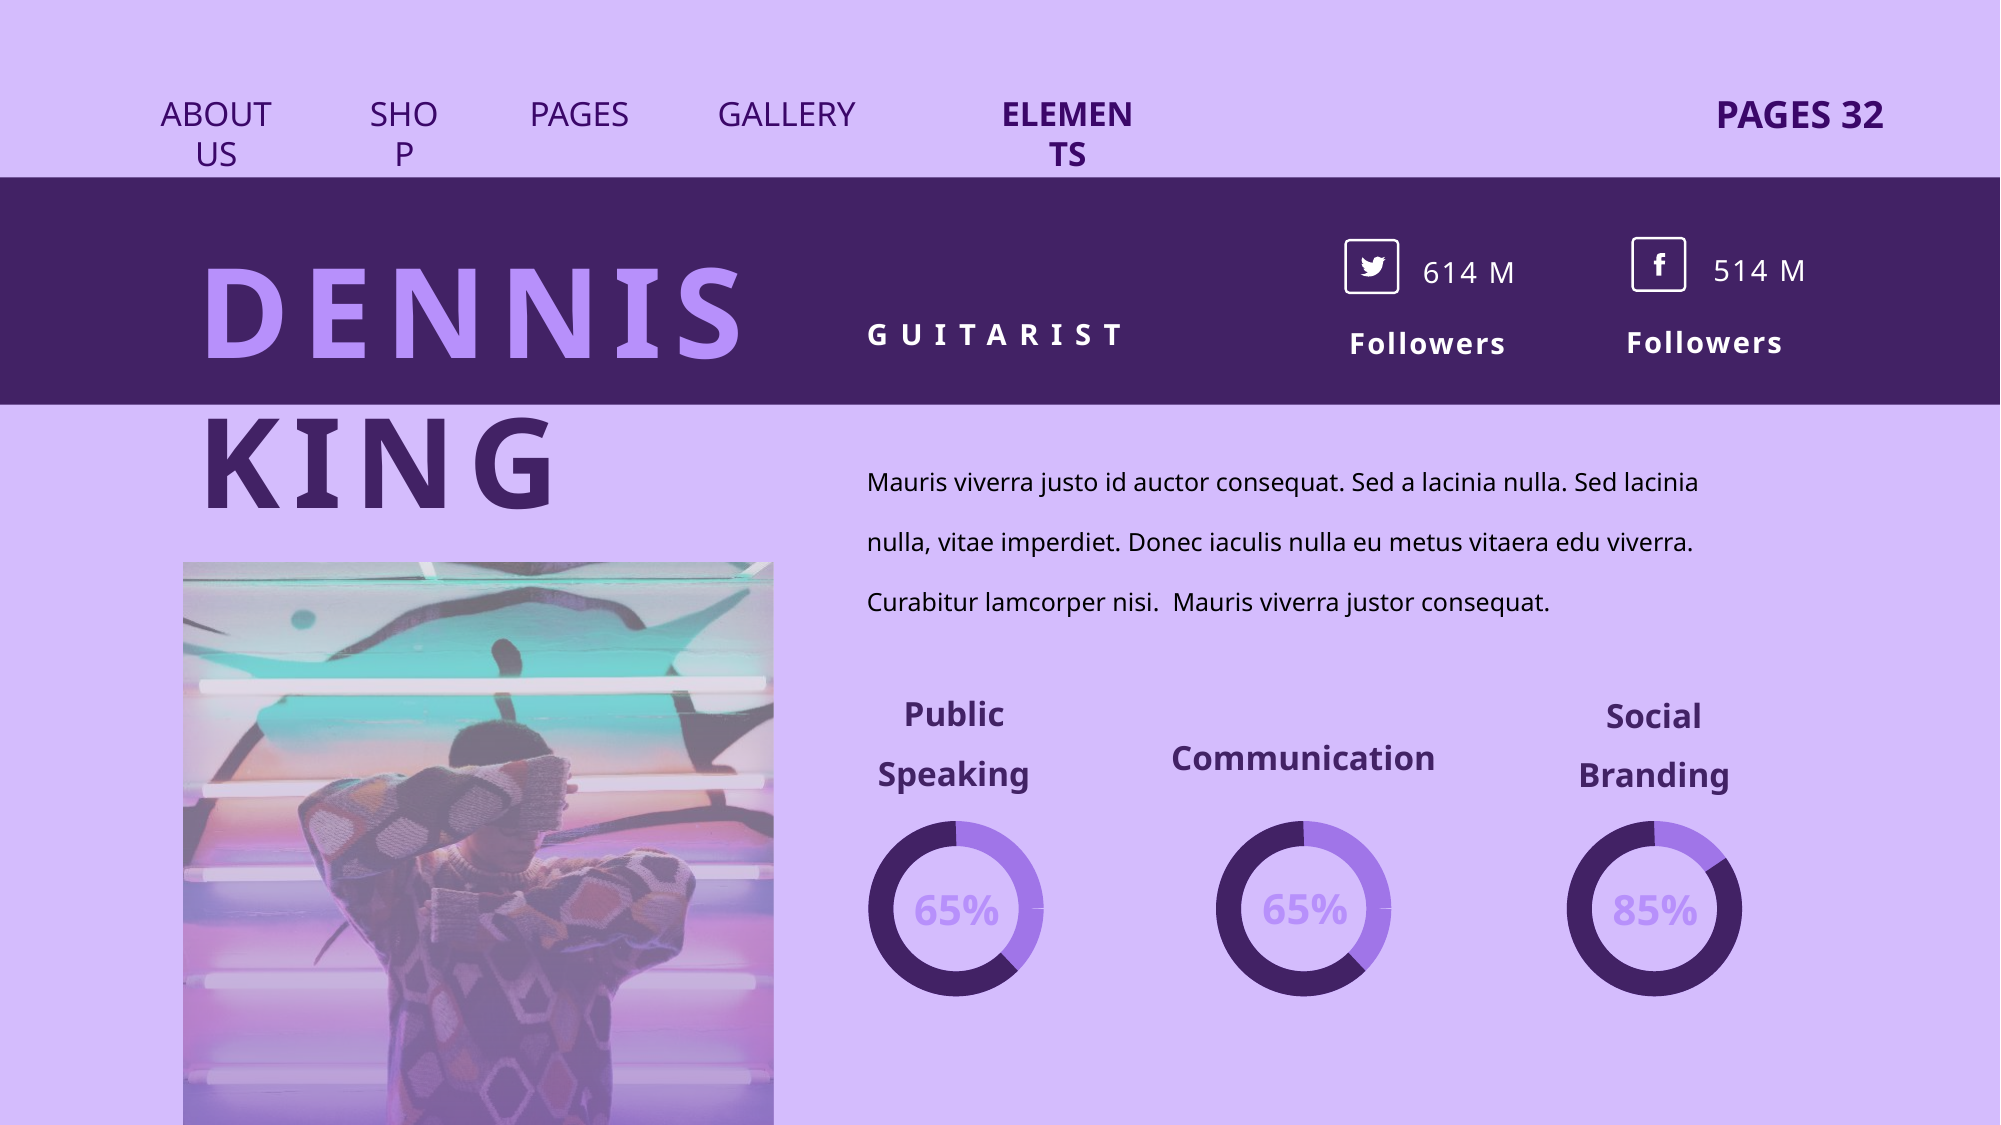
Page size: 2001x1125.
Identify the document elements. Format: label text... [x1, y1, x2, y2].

text_box PAGES 32 [1700, 83, 1900, 144]
picture [183, 562, 774, 1125]
text_box [0, 176, 2000, 406]
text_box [1142, 711, 1466, 984]
text_box Mauris viverra justo id auctor consequat. Sed a lacinia nulla. Sed lacinia nulla, vitae imperdiet. Donec iaculis nulla eu metus vitaera edu viverra. Curabitur lamcorper nisi. Mauris viverra justor consequat. [852, 429, 1730, 624]
text_box GUITARIST [852, 290, 1164, 359]
text_box DENNIS KING [183, 225, 853, 541]
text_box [1334, 227, 1838, 362]
text_box [0, 0, 2000, 176]
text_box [130, 85, 1156, 142]
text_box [1551, 669, 1758, 984]
text_box [0, 406, 2000, 1125]
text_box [852, 668, 1057, 984]
